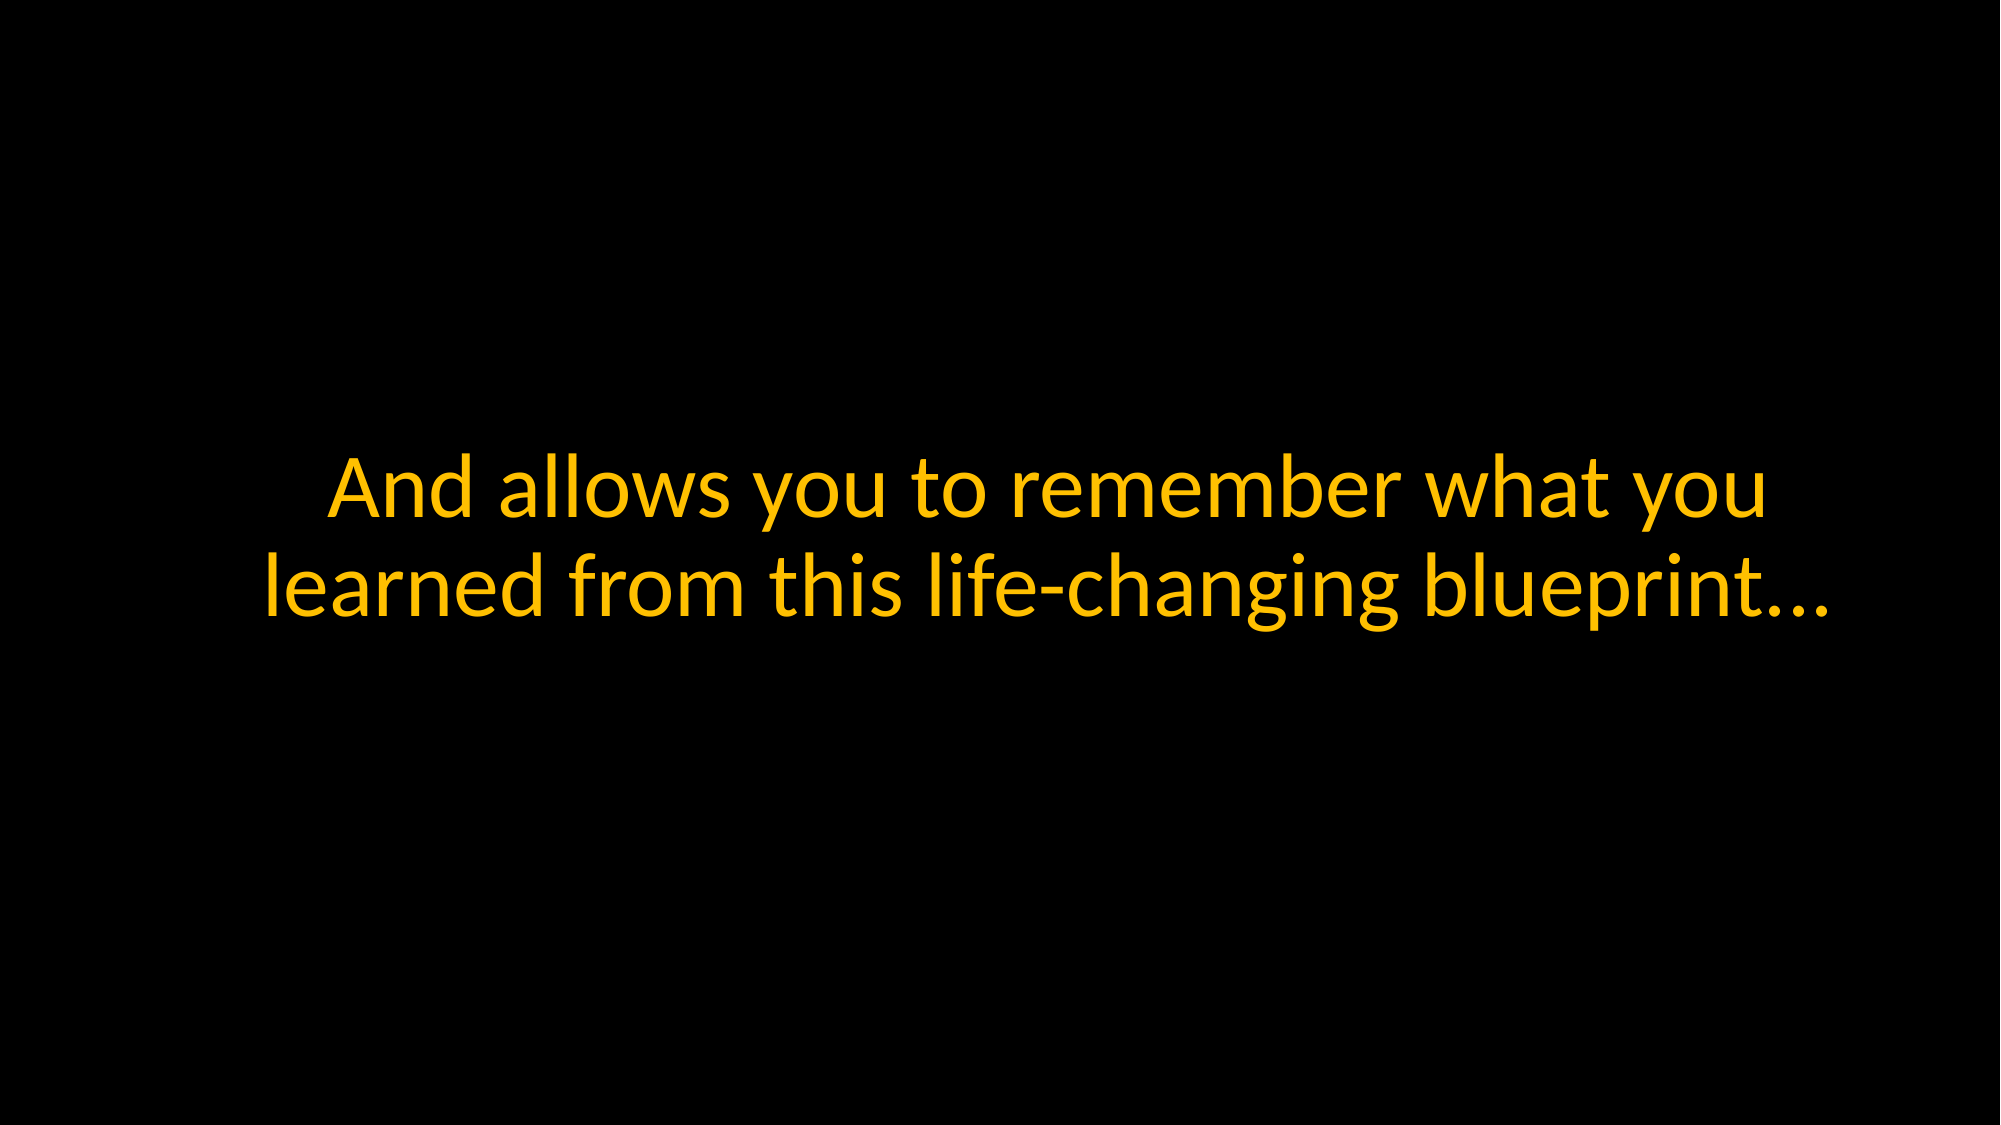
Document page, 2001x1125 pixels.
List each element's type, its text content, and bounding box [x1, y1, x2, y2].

list And allows you to remember what you learned from this life-changing blueprint... [186, 430, 1912, 985]
